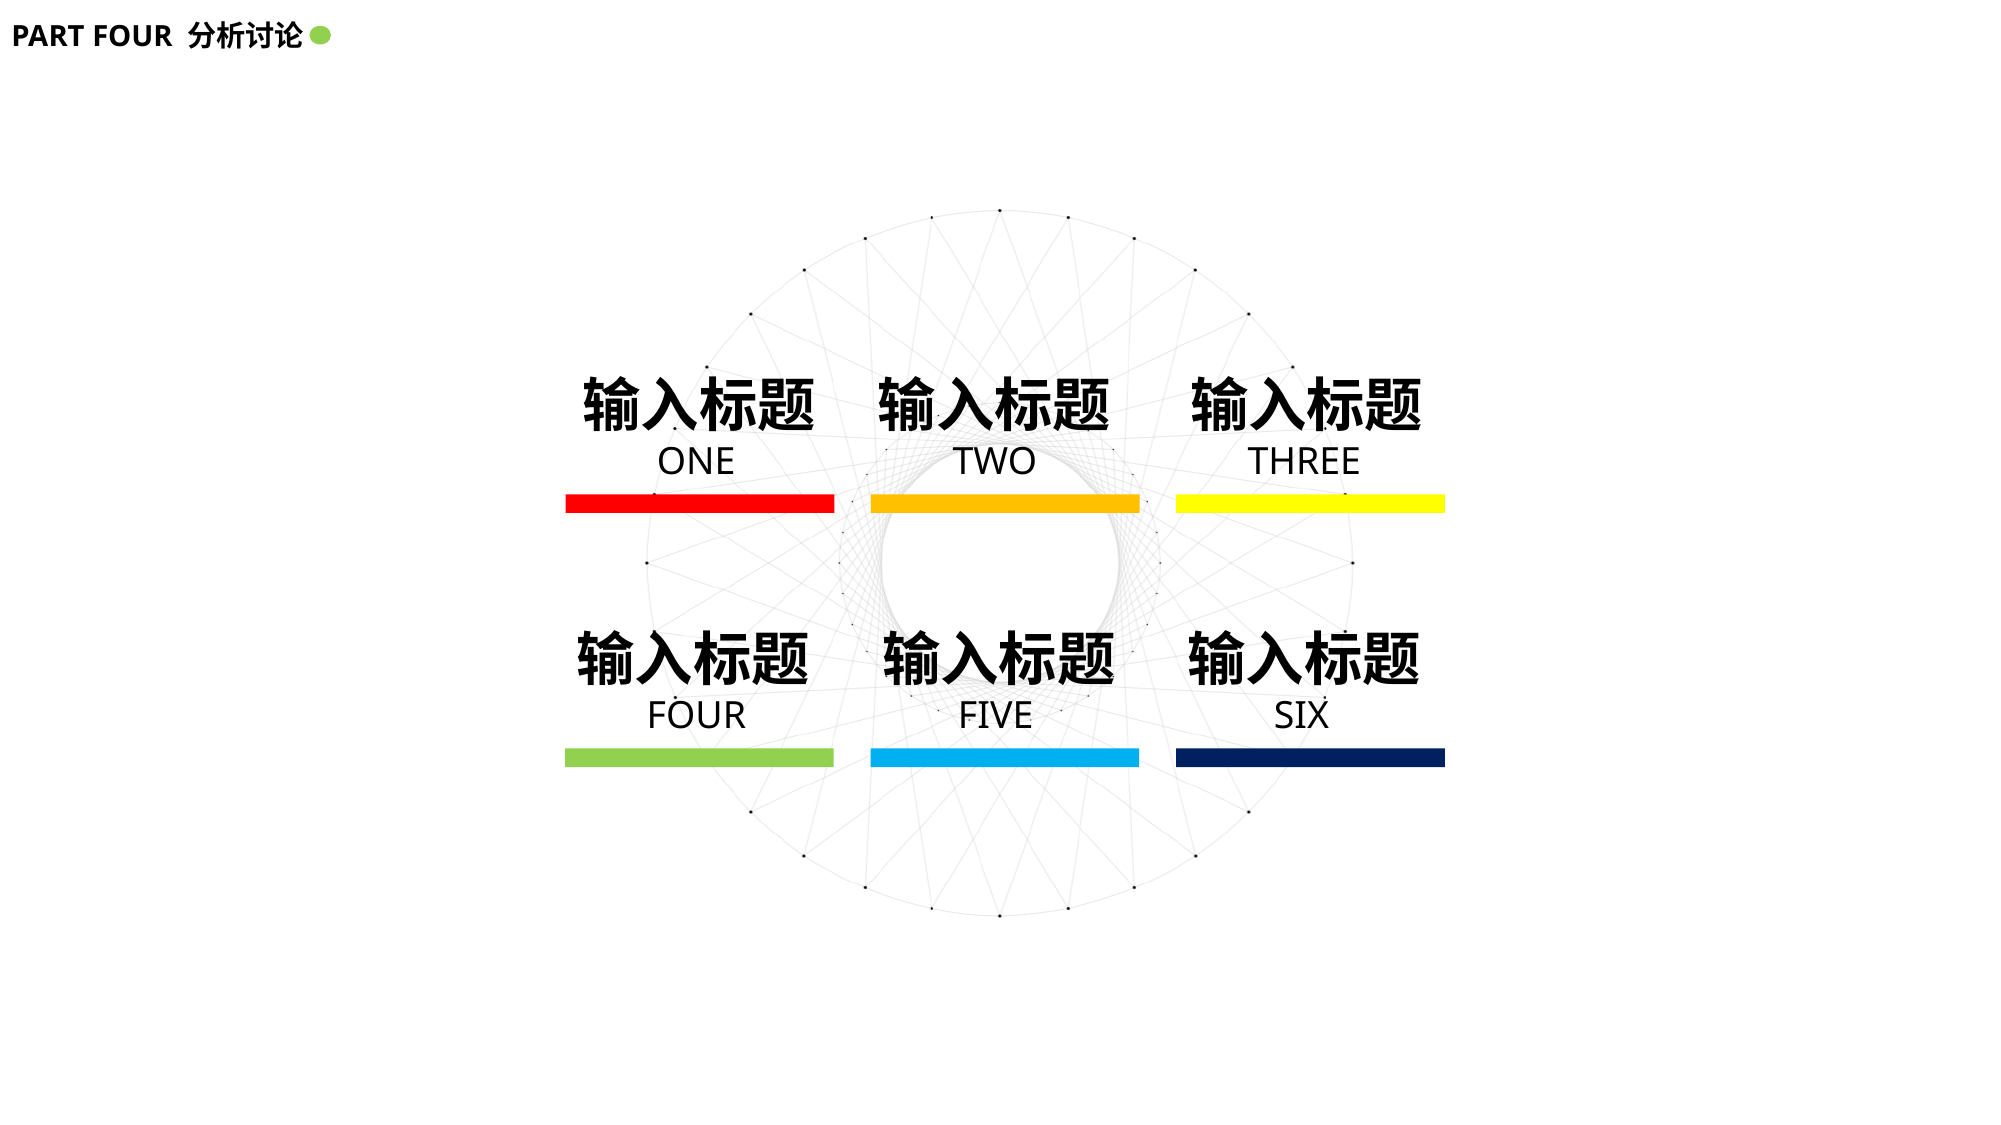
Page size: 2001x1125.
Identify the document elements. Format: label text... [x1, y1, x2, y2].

picture [636, 193, 1375, 932]
text_box [564, 747, 835, 768]
text_box 输入标题 [855, 594, 1143, 700]
text_box 输入标题 [1163, 340, 1451, 446]
text_box PART FOUR 分析讨论 [0, 9, 320, 60]
text_box [565, 493, 835, 514]
text_box ONE [576, 446, 816, 490]
text_box 输入标题 [1160, 594, 1448, 700]
text_box 输入标题 [850, 340, 1138, 446]
text_box [308, 24, 333, 46]
text_box TWO [864, 446, 1125, 490]
text_box [1175, 747, 1446, 768]
text_box FIVE [895, 700, 1096, 744]
text_box SIX [1201, 700, 1402, 744]
text_box THREE [1163, 446, 1445, 490]
text_box [869, 747, 1140, 768]
text_box 输入标题 [555, 340, 843, 446]
text_box [1175, 493, 1446, 514]
text_box FOUR [581, 700, 812, 744]
text_box 输入标题 [549, 594, 837, 700]
text_box [870, 493, 1141, 514]
